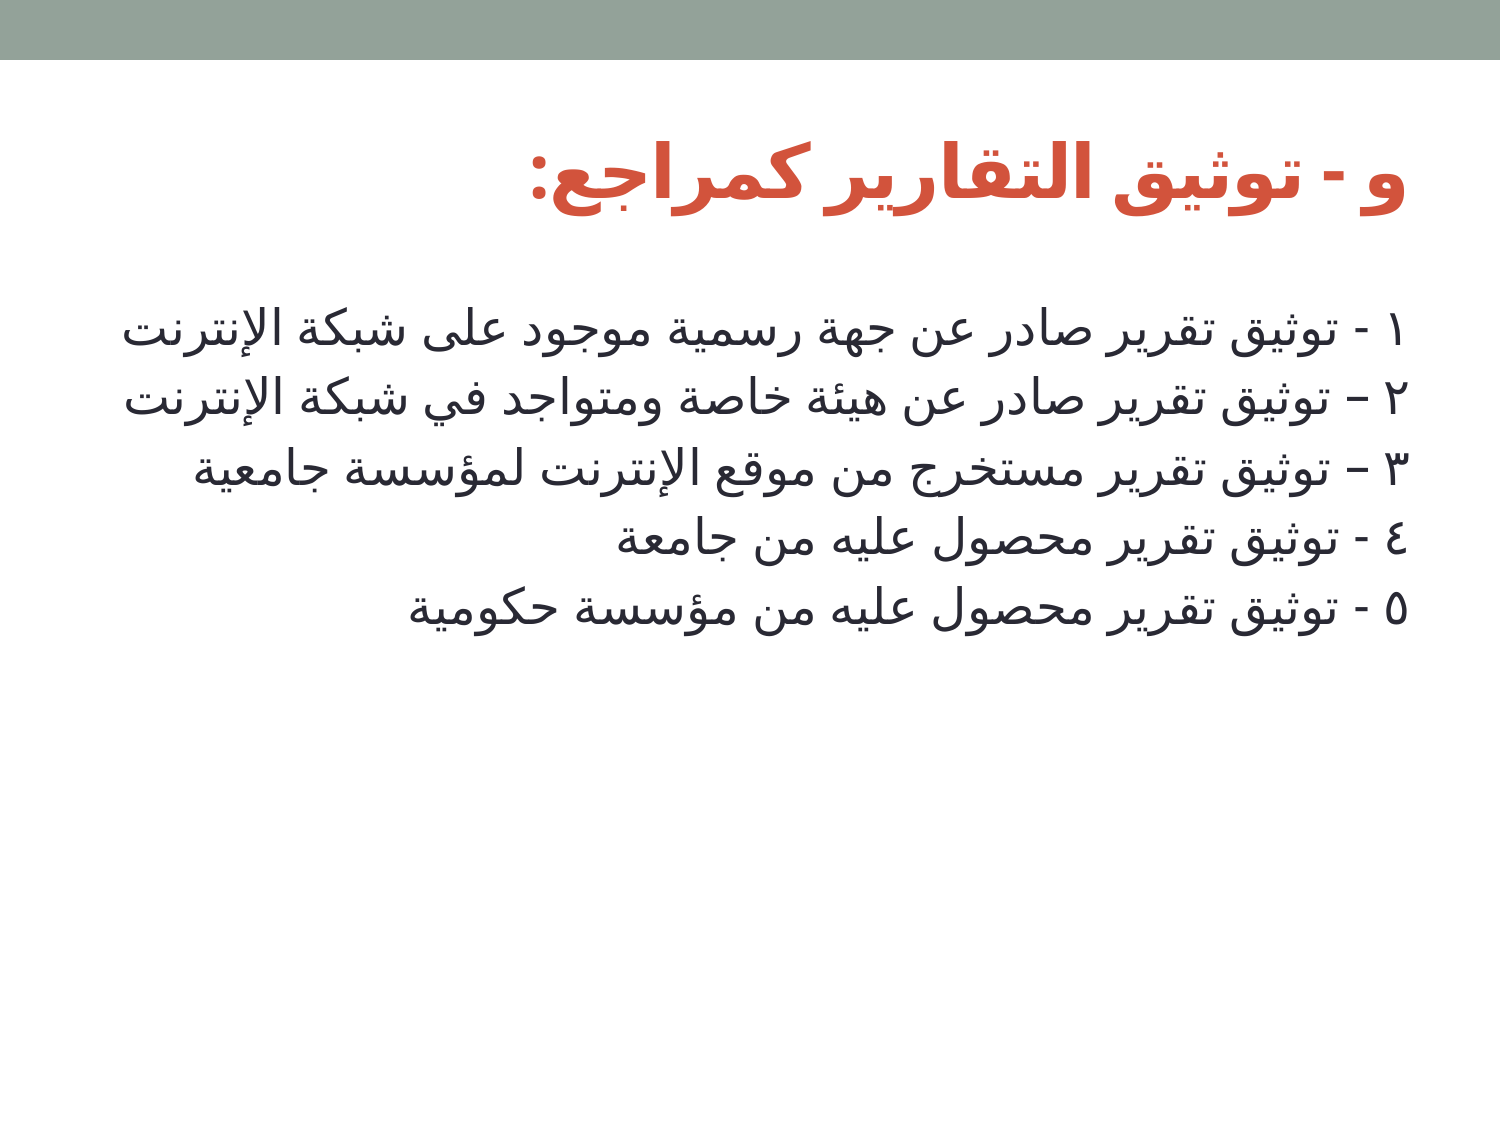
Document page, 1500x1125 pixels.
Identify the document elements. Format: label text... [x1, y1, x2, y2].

list ١ - توثيق تقرير صادر عن جهة رسمية موجود على شبكة الإنترنت ٢ – توثيق تقرير صادر عن هيئة خاصة ومتواجد في شبكة الإنترنت ٣ – توثيق تقرير مستخرج من موقع الإنترنت لمؤسسة جامعية ٤ - توثيق تقرير محصول عليه من جامعة ٥ - توثيق تقرير محصول عليه من مؤسسة حكومية [75, 287, 1425, 1063]
title و - توثيق التقارير كمراجع: [75, 87, 1425, 250]
